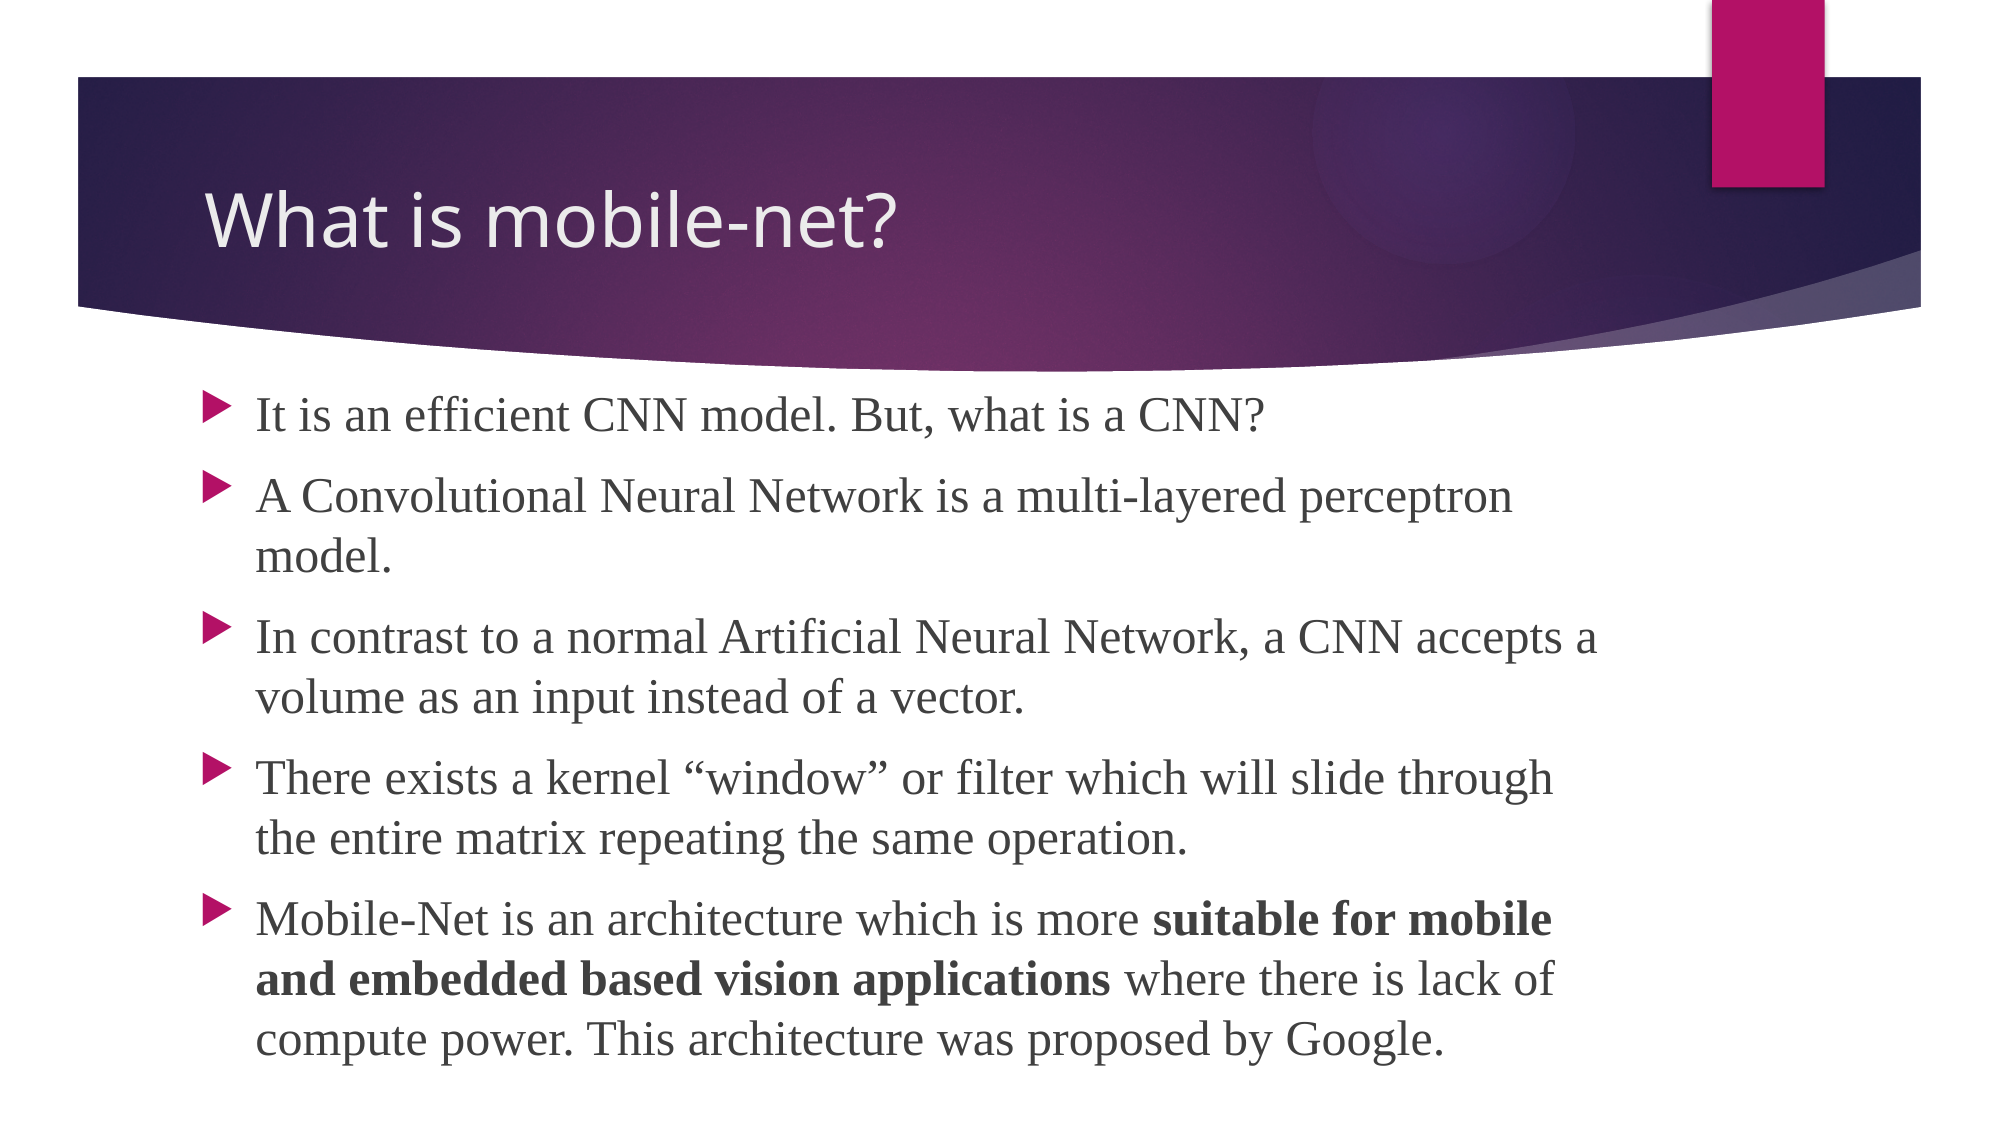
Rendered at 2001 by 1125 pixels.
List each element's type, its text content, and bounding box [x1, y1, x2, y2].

list It is an efficient CNN model. But, what is a CNN? A Convolutional Neural Network is a multi-layered perceptron model. In contrast to a normal Artificial Neural Network, a CNN accepts a volume as an input instead of a vector. There exists a kernel “window” or filter which will slide through the entire matrix repeating the same operation. Mobile-Net is an architecture which is more suitable for mobile and embedded based vision applications where there is lack of compute power. This architecture was proposed by Google. [184, 374, 1632, 935]
title What is mobile-net? [189, 159, 1627, 276]
